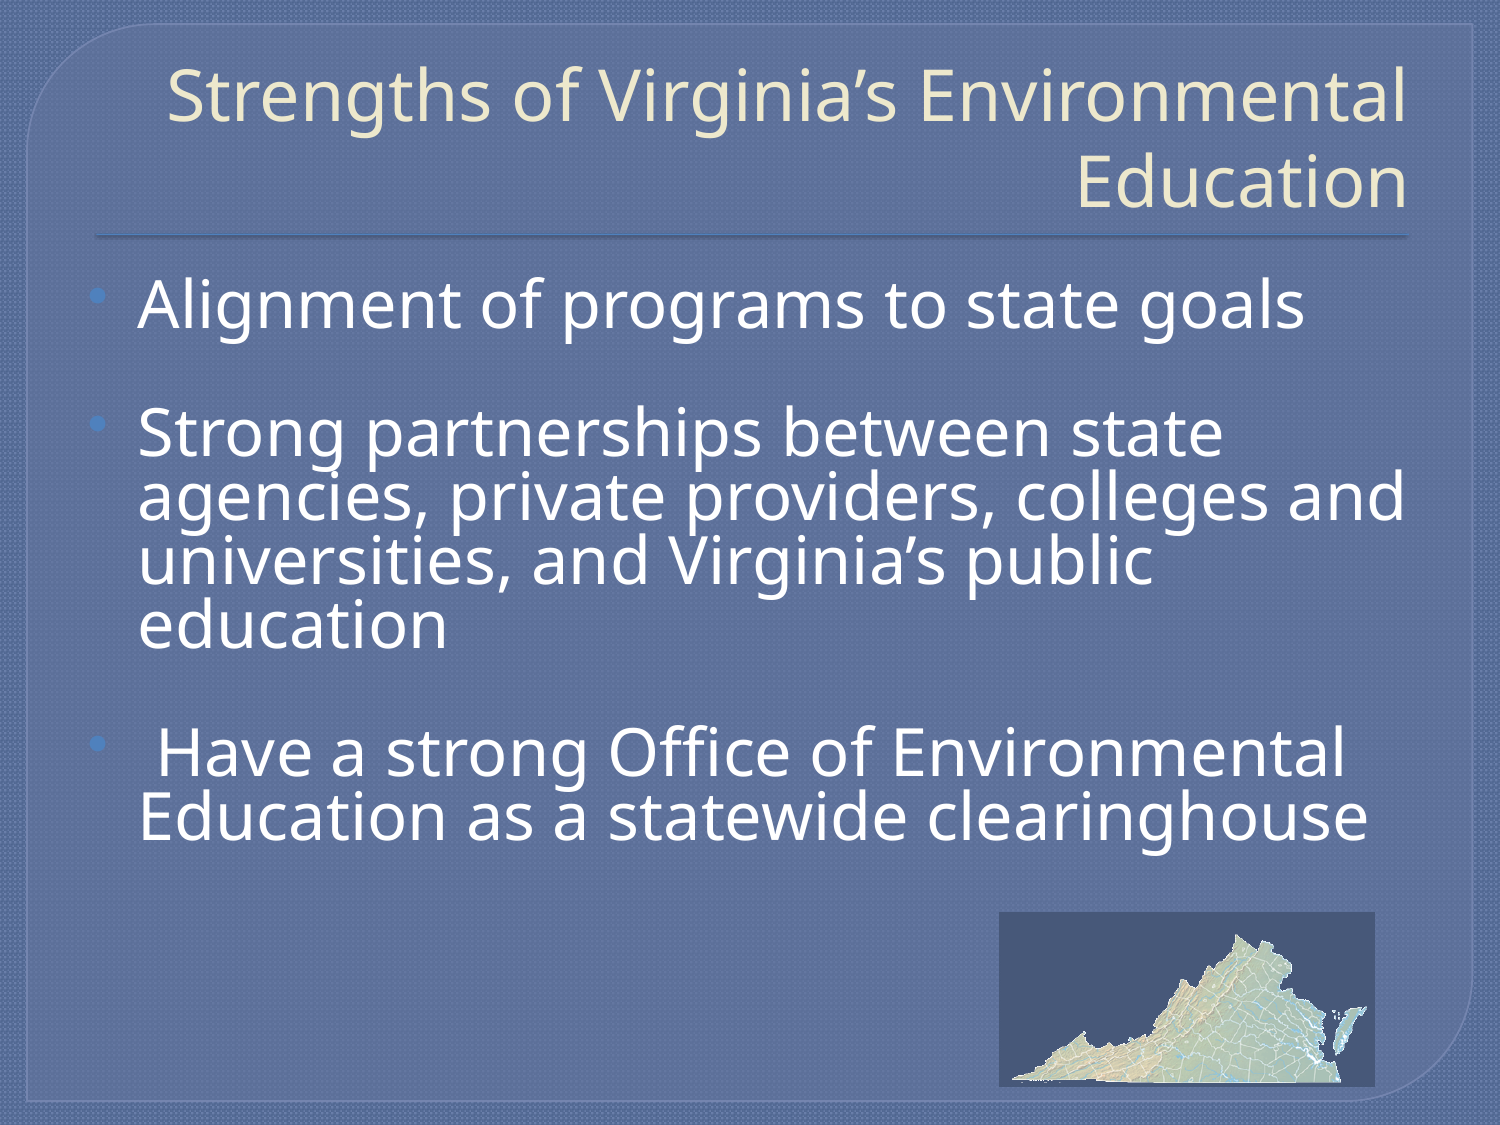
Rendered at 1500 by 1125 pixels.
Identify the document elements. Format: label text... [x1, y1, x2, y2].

list Alignment of programs to state goals Strong partnerships between state agencies, private providers, colleges and universities, and Virginia’s public education Have a strong Office of Environmental Education as a statewide clearinghouse [75, 270, 1425, 1013]
title Strengths of Virginia’s Environmental Education [75, 41, 1425, 230]
picture [999, 1013, 1375, 1087]
